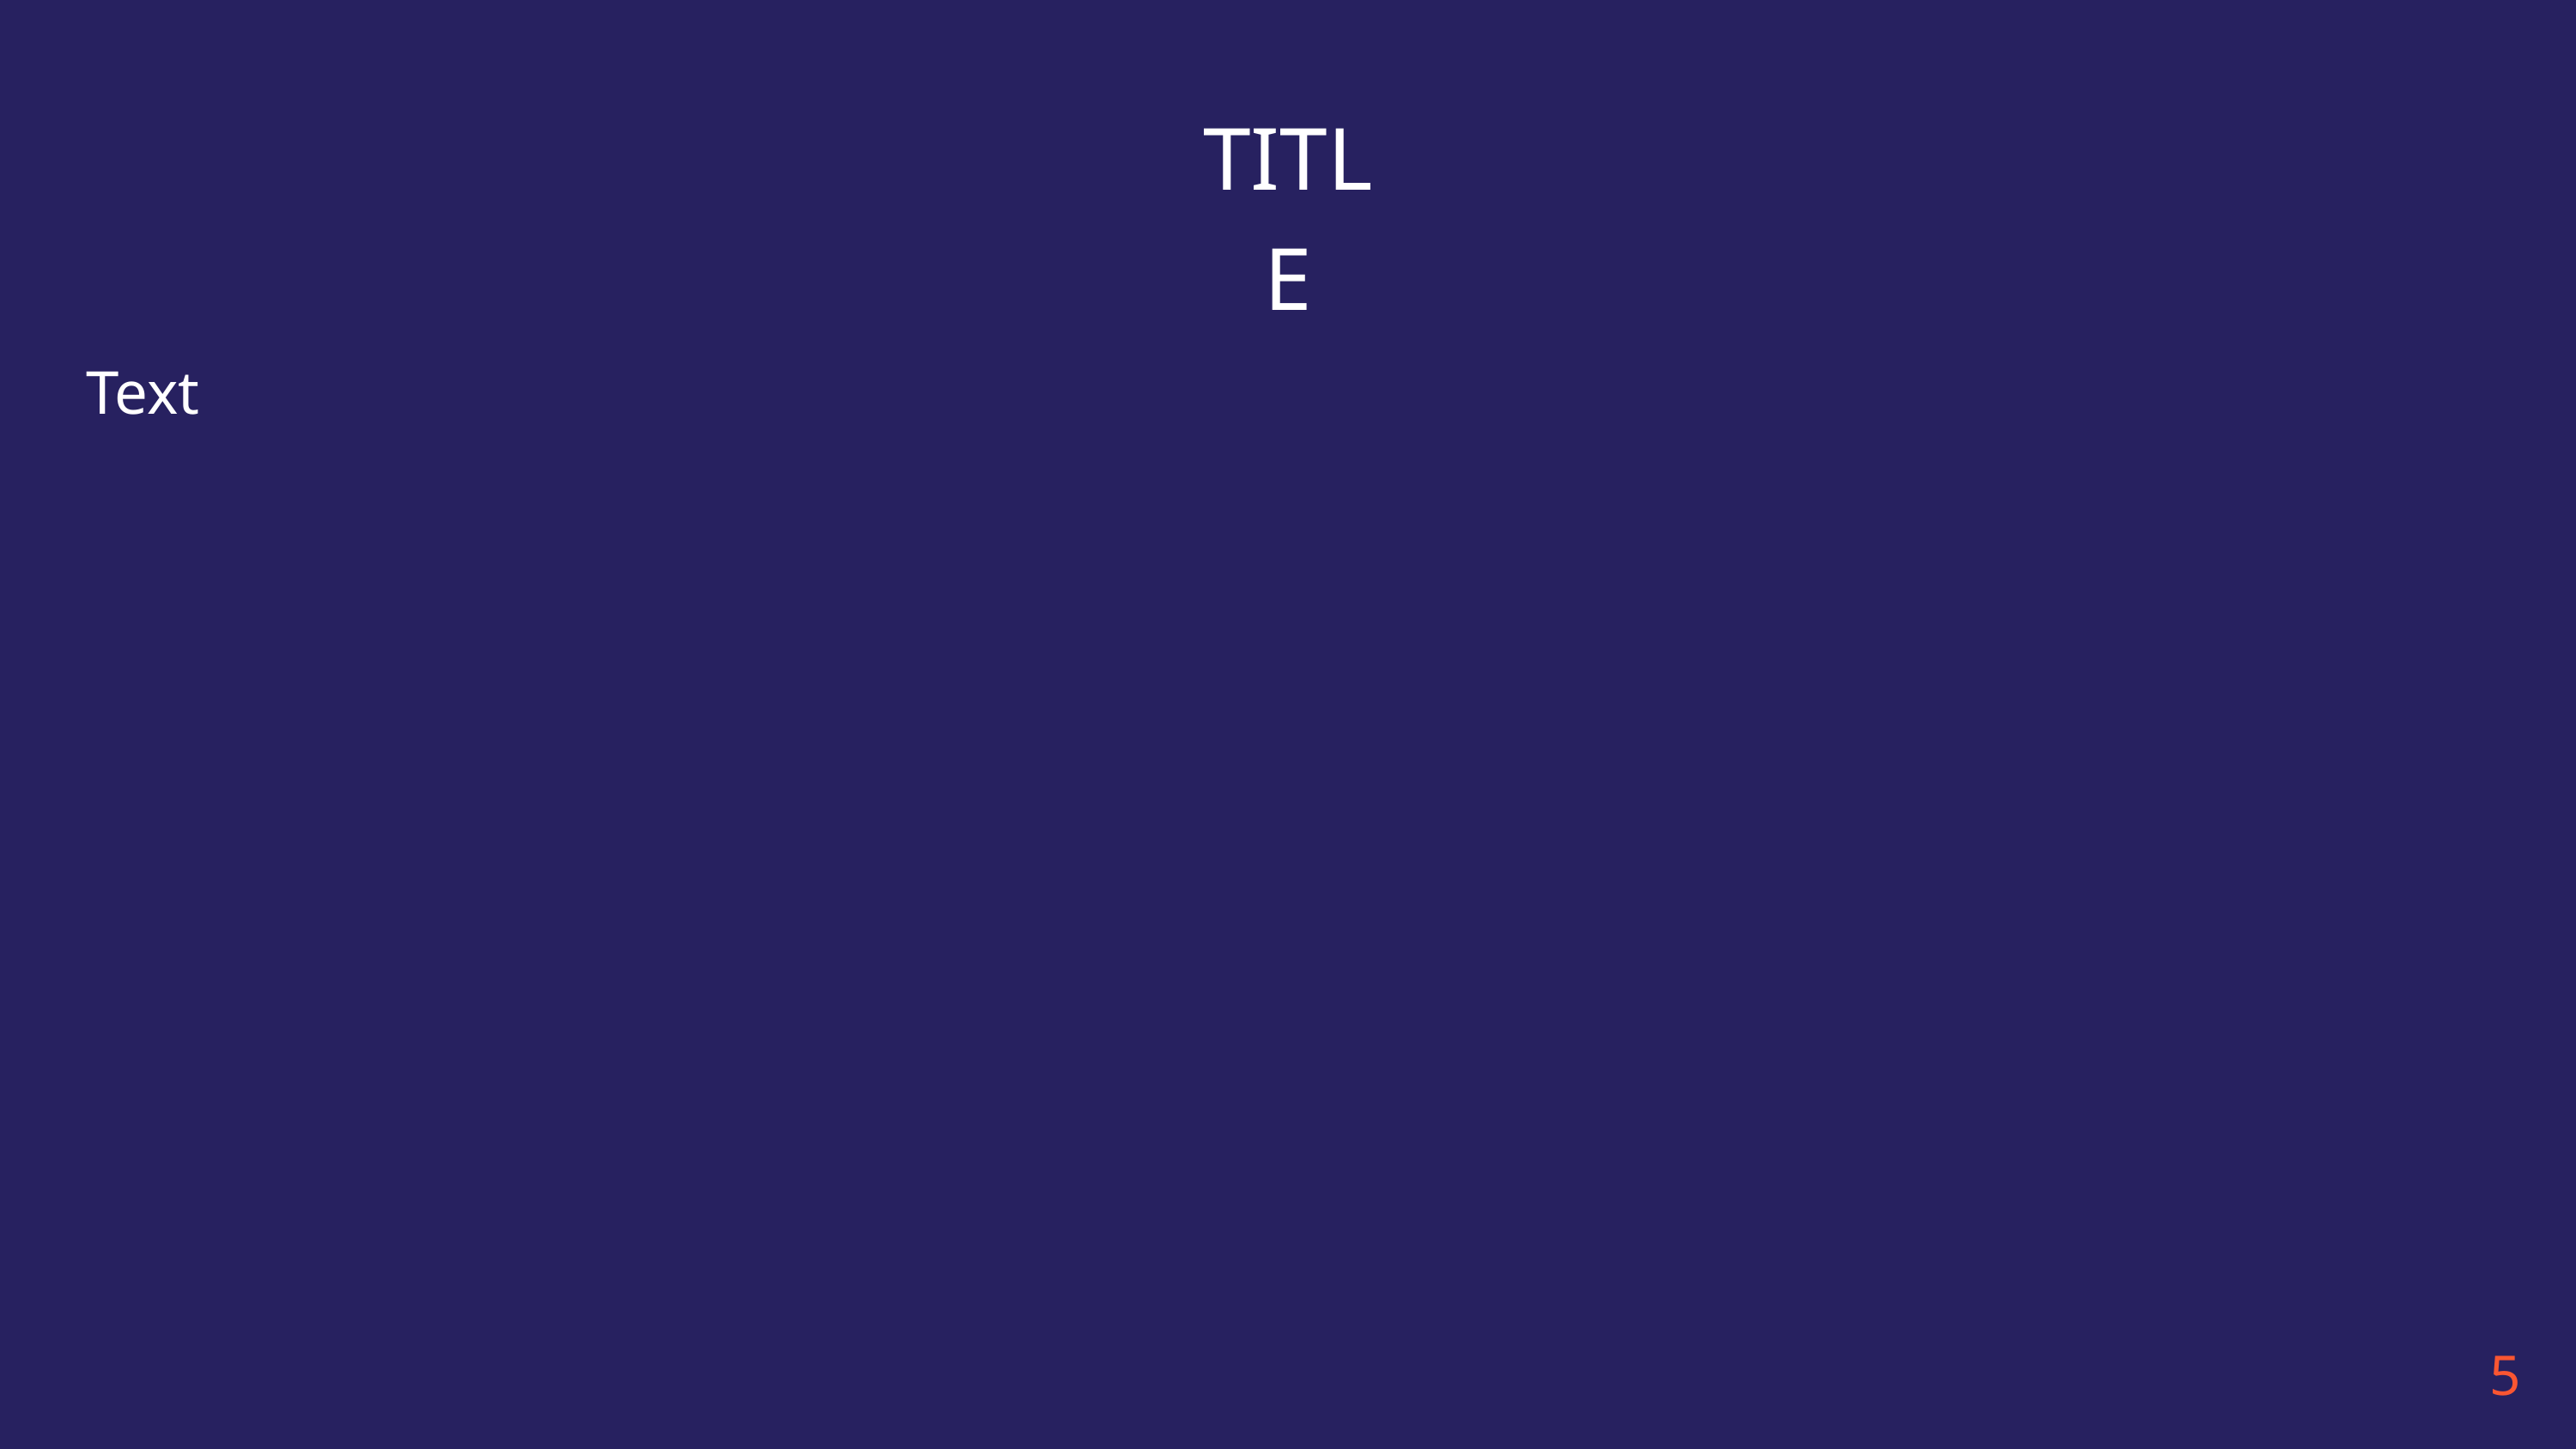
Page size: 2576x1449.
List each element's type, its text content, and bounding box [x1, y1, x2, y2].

text_box Text [86, 343, 2490, 510]
text_box 5 [2489, 1329, 2520, 1407]
text_box TITLE [1180, 87, 1395, 327]
